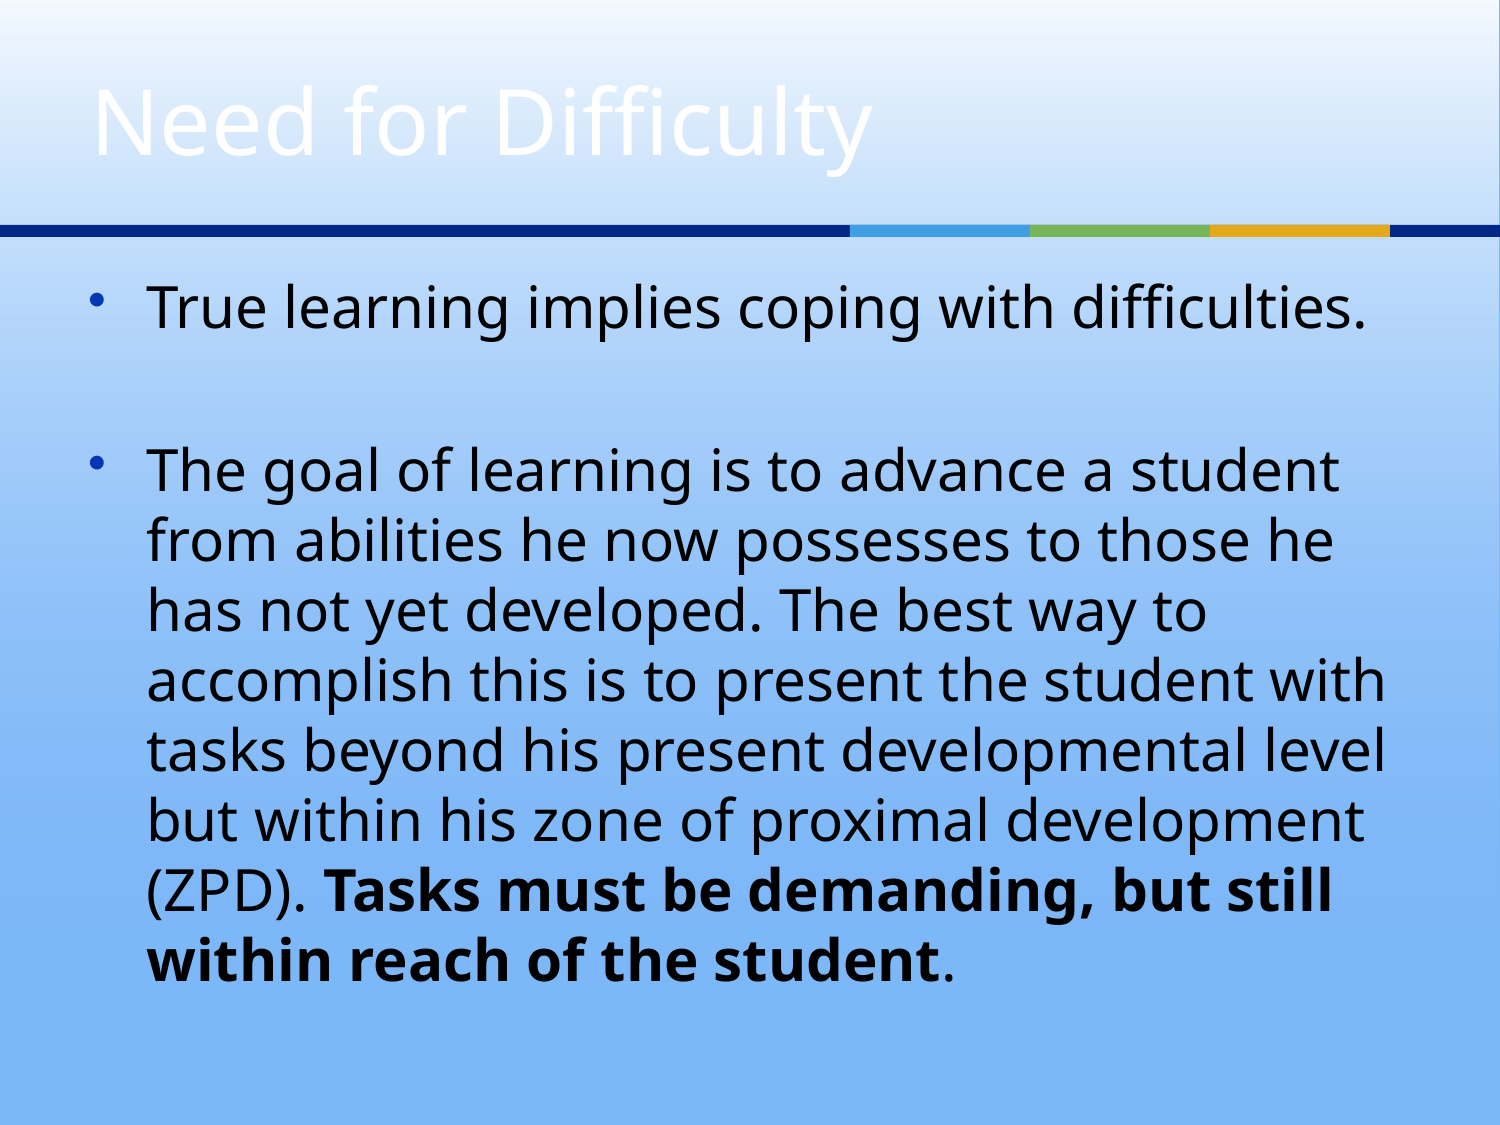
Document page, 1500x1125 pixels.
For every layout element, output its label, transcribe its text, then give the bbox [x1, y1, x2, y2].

list True learning implies coping with difficulties. The goal of learning is to advance a student from abilities he now possesses to those he has not yet developed. The best way to accomplish this is to present the student with tasks beyond his present developmental level but within his zone of proximal development (ZPD). Tasks must be demanding, but still within reach of the student. [75, 262, 1425, 1005]
title Need for Difficulty [75, 24, 1425, 213]
